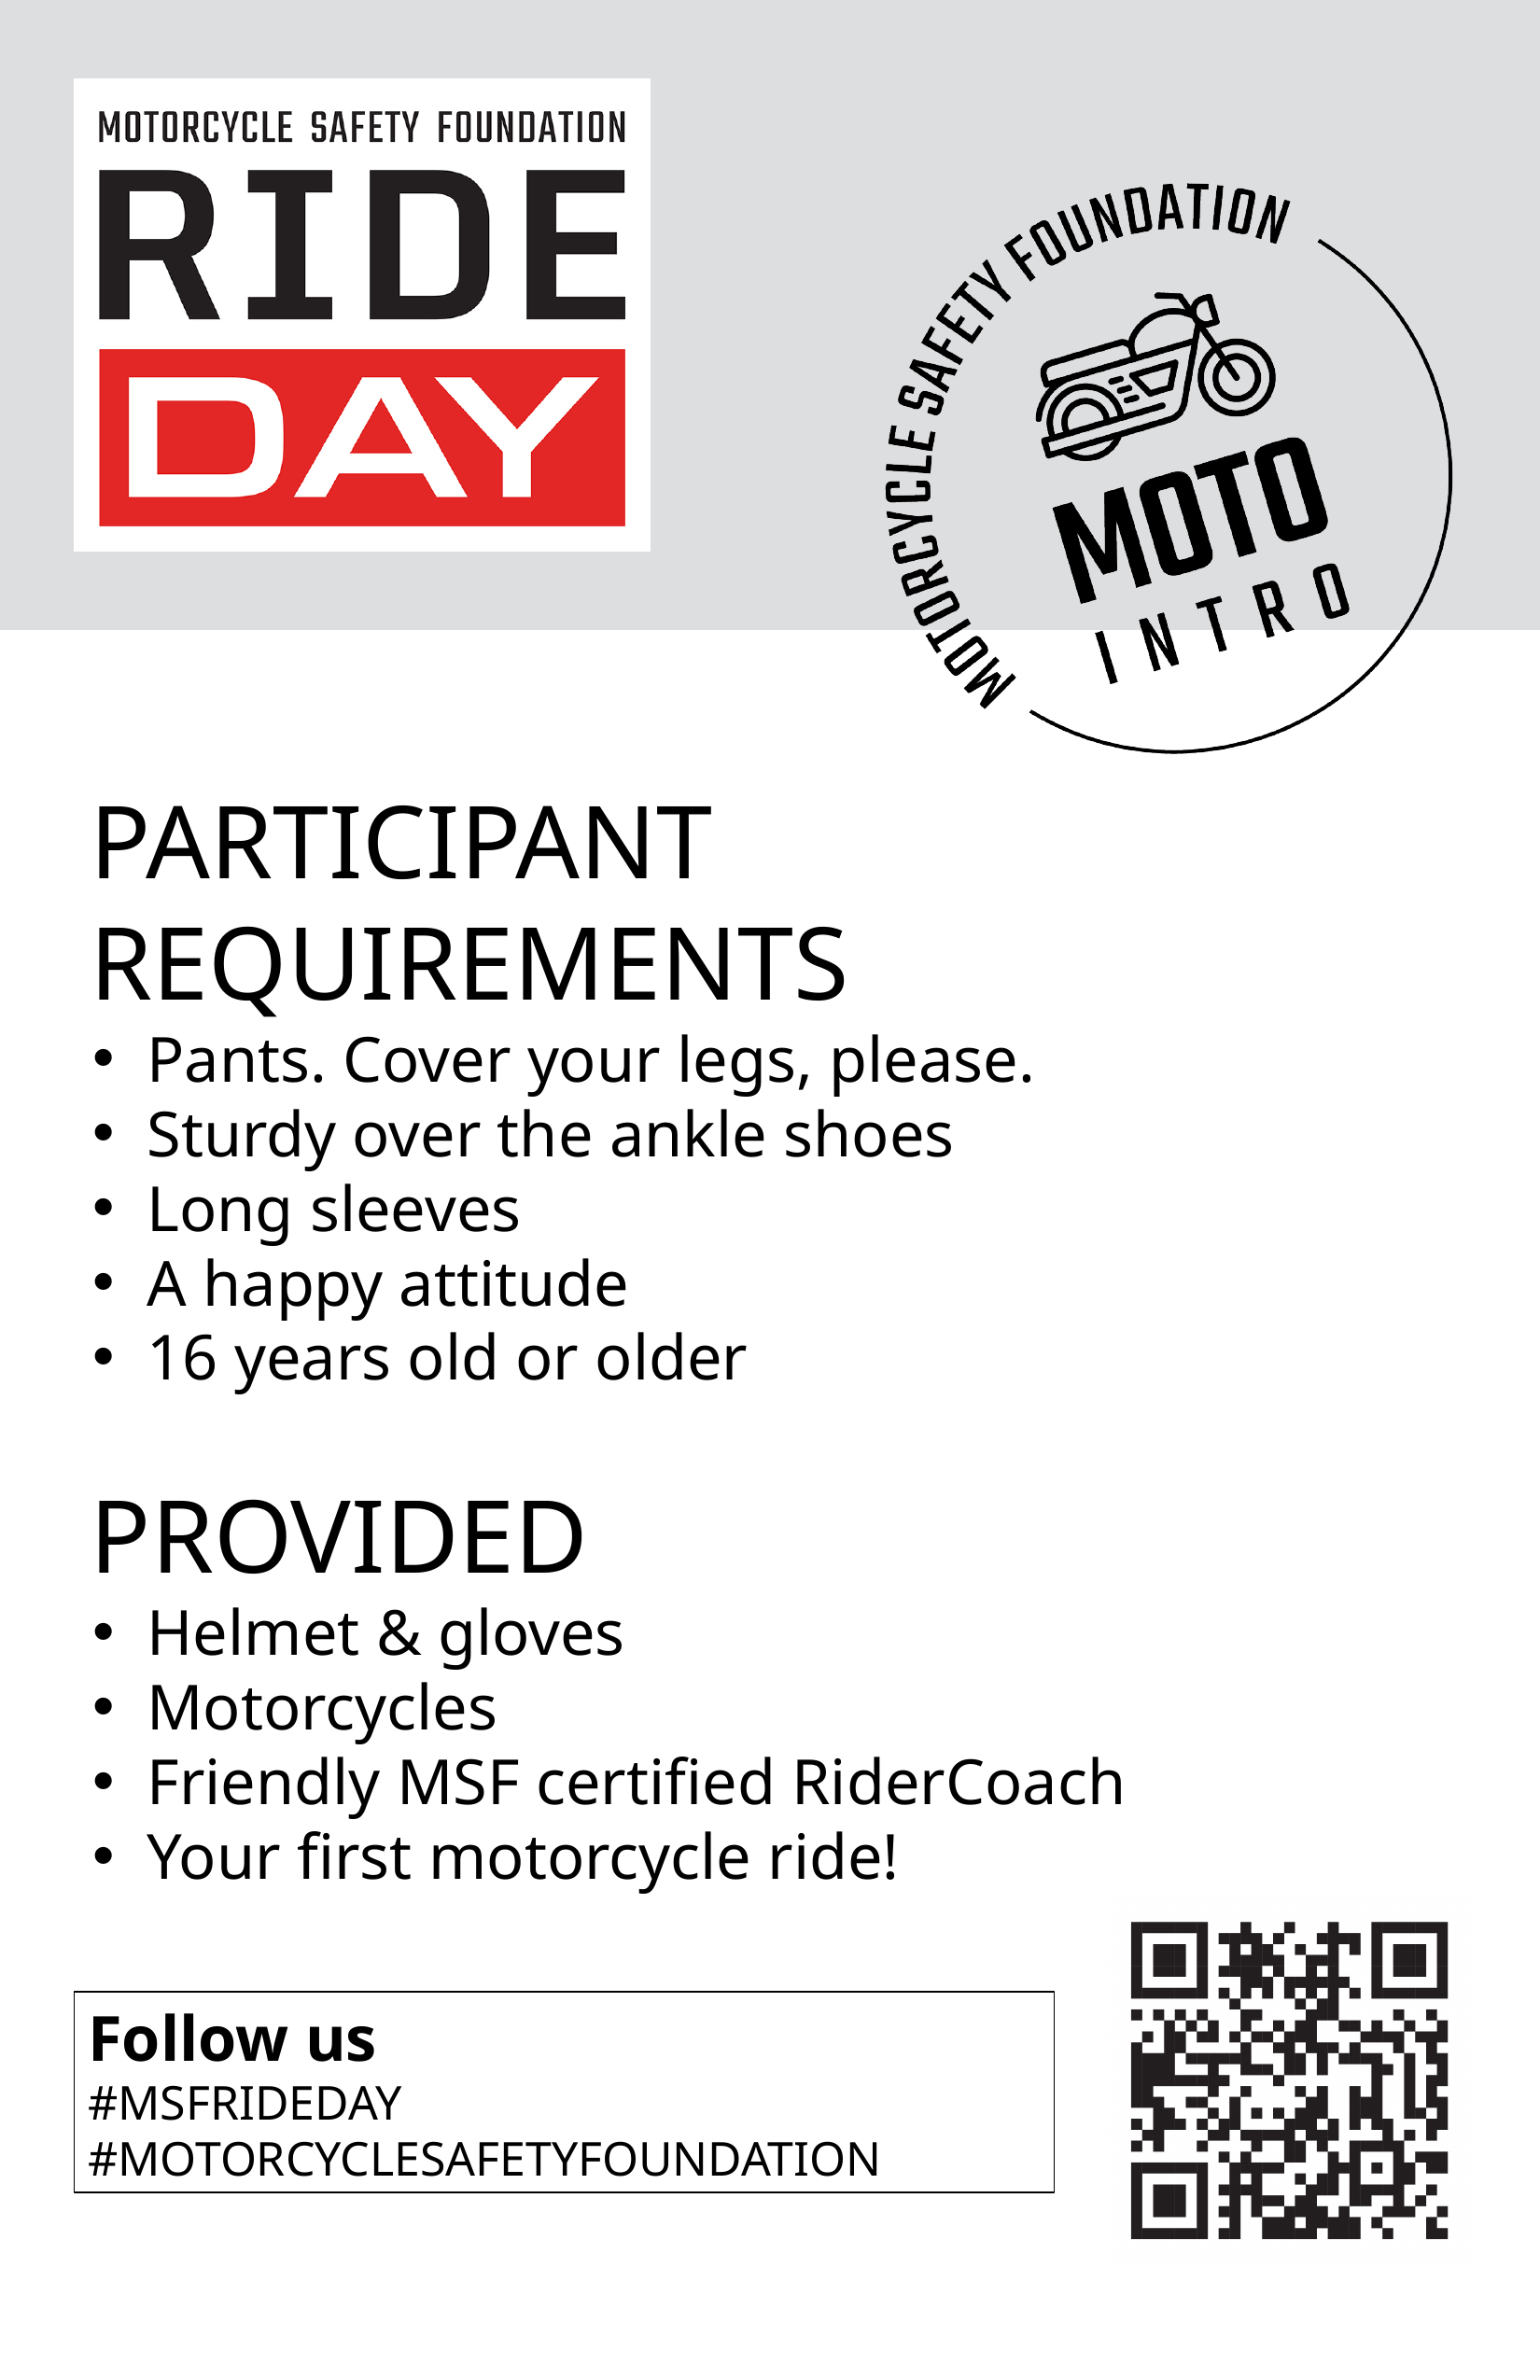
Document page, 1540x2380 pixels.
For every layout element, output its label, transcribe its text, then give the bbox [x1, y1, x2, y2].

text_box [0, 0, 1540, 632]
picture [874, 170, 1464, 766]
picture [74, 78, 651, 552]
picture [1104, 1893, 1470, 2265]
text_box Follow us #MSFRIDEDAY #MOTORCYCLESAFETYFOUNDATION [74, 1992, 1055, 2192]
text_box [65, 1314, 1477, 1362]
text_box PARTICIPANT REQUIREMENTS Pants. Cover your legs, please. Sturdy over the ankle shoes Long sleeves A happy attitude 16 years old or older PROVIDED Helmet & gloves Motorcycles Friendly MSF certified RiderCoach Your first motorcycle ride! [76, 1362, 1463, 1899]
text_box PARTICIPANT REQUIREMENTS Pants. Cover your legs, please. Sturdy over the ankle shoes Long sleeves A happy attitude 16 years old or older PROVIDED Helmet & gloves Motorcycles Friendly MSF certified RiderCoach Your first motorcycle ride! [76, 771, 1463, 1314]
